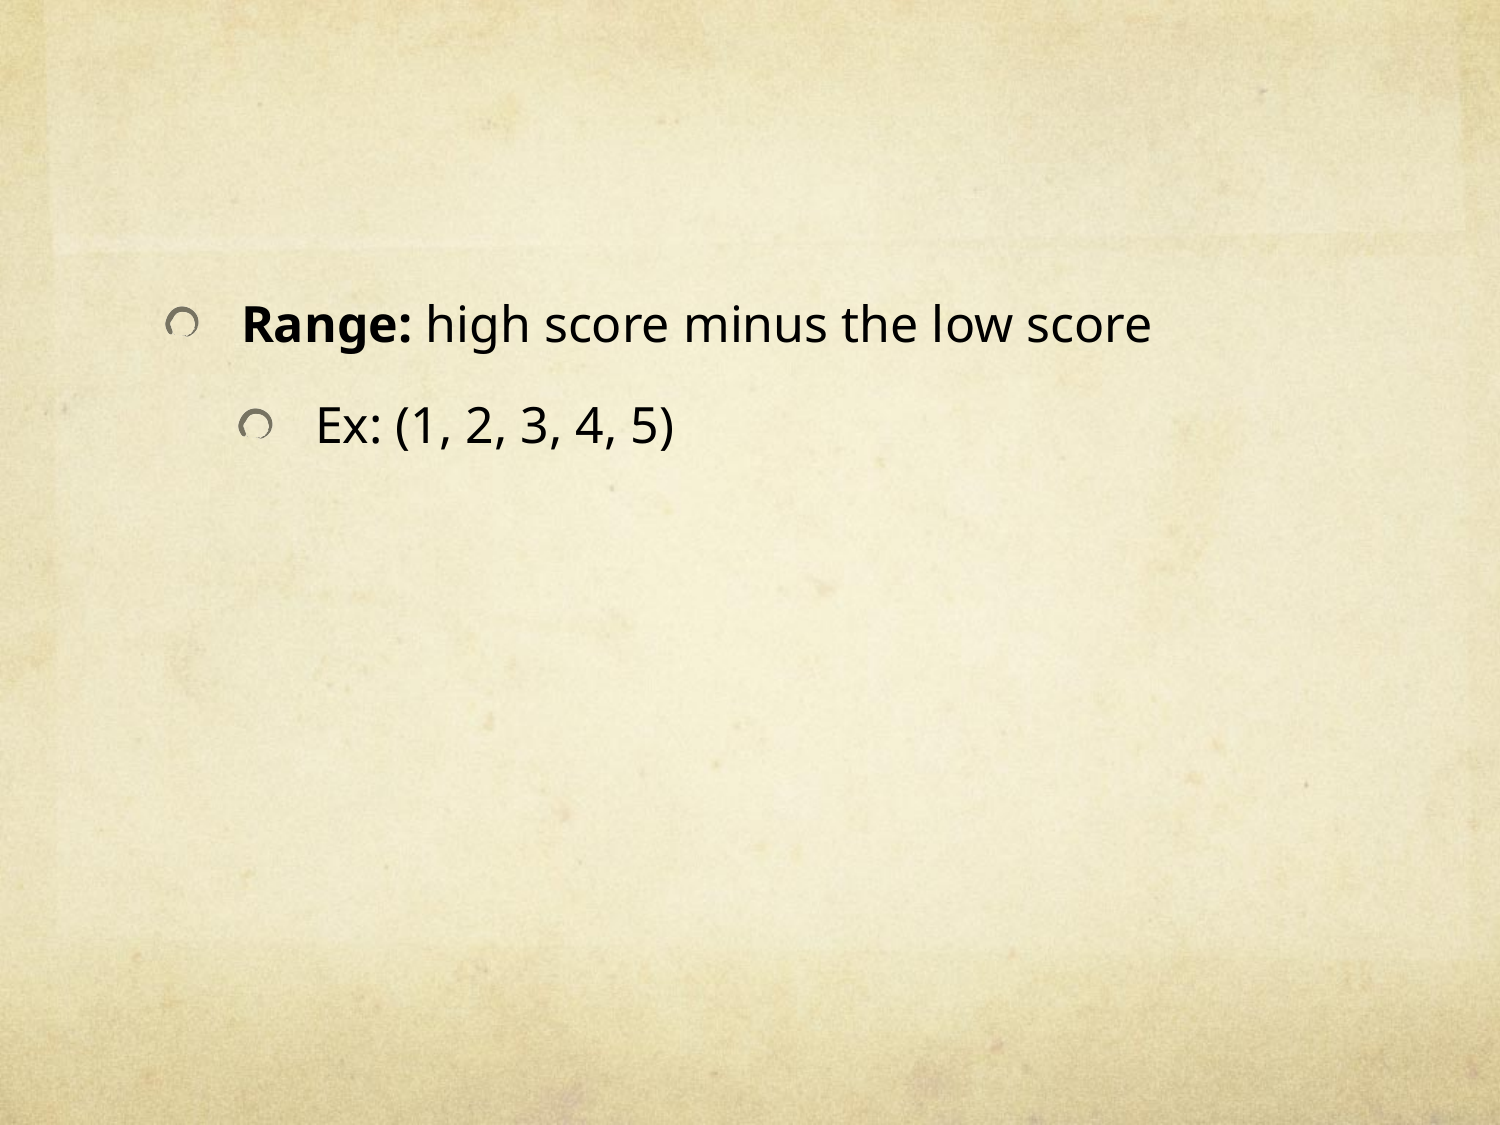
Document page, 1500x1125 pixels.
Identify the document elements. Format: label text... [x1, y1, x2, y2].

list Range: high score minus the low score Ex: (1, 2, 3, 4, 5) [150, 284, 1350, 950]
picture [0, 0, 1500, 1125]
